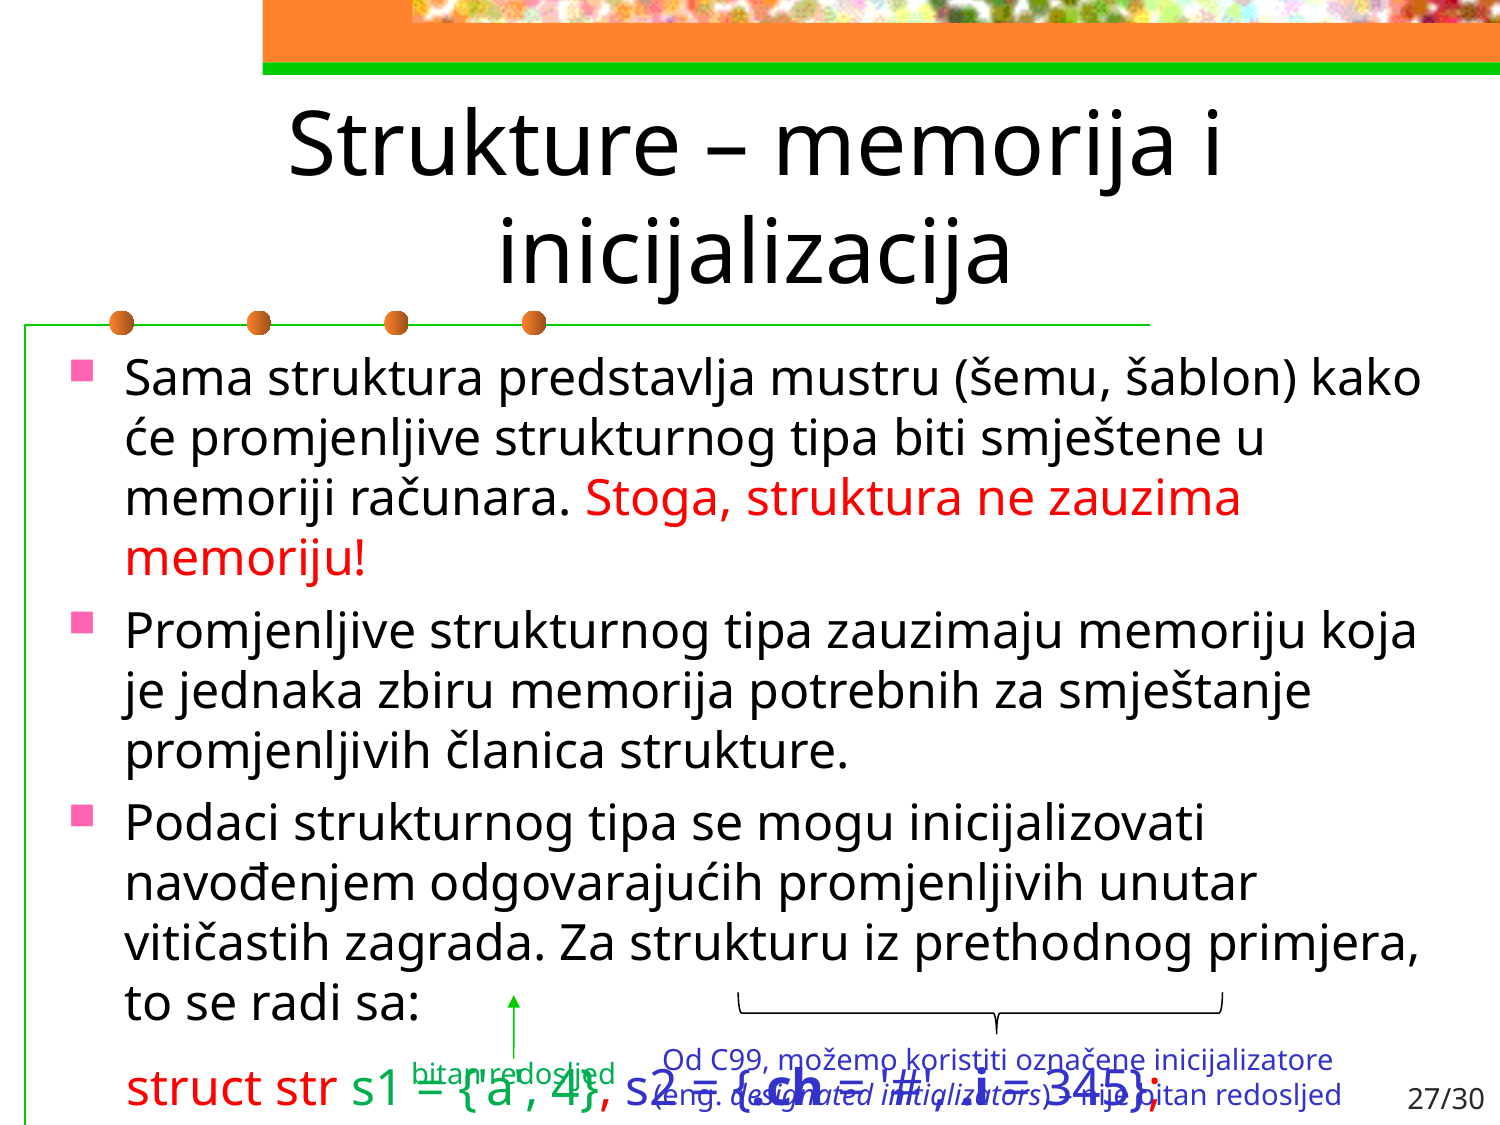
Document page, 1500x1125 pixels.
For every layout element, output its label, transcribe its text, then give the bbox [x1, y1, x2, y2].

title Strukture – memorija i inicijalizacija [29, 99, 1483, 288]
text_box Od C99, možemo koristiti označene inicijalizatore (eng. designated initializators) – nije bitan redosljed [631, 1033, 1365, 1119]
text_box 27/30 [1374, 1072, 1500, 1123]
text_box [738, 992, 1223, 1034]
text_box bitan redosljed [330, 1048, 697, 1098]
list Sama struktura predstavlja mustru (šemu, šablon) kako će promjenljive strukturnog tipa biti smještene u memoriji računara. Stoga, struktura ne zauzima memoriju! Promjenljive strukturnog tipa zauzimaju memoriju koja je jednaka zbiru memorija potrebnih za smještanje promjenljivih članica strukture. Podaci strukturnog tipa se mogu inicijalizovati navođenjem odgovarajućih promjenljivih unutar vitičastih zagrada. Za strukturu iz prethodnog primjera, to se radi sa: struct str s1 = {'a', 4}, s2 = {.ch = '#', .i = 345}; [53, 338, 1459, 1035]
picture [412, 0, 1500, 23]
text_box [507, 995, 520, 1059]
